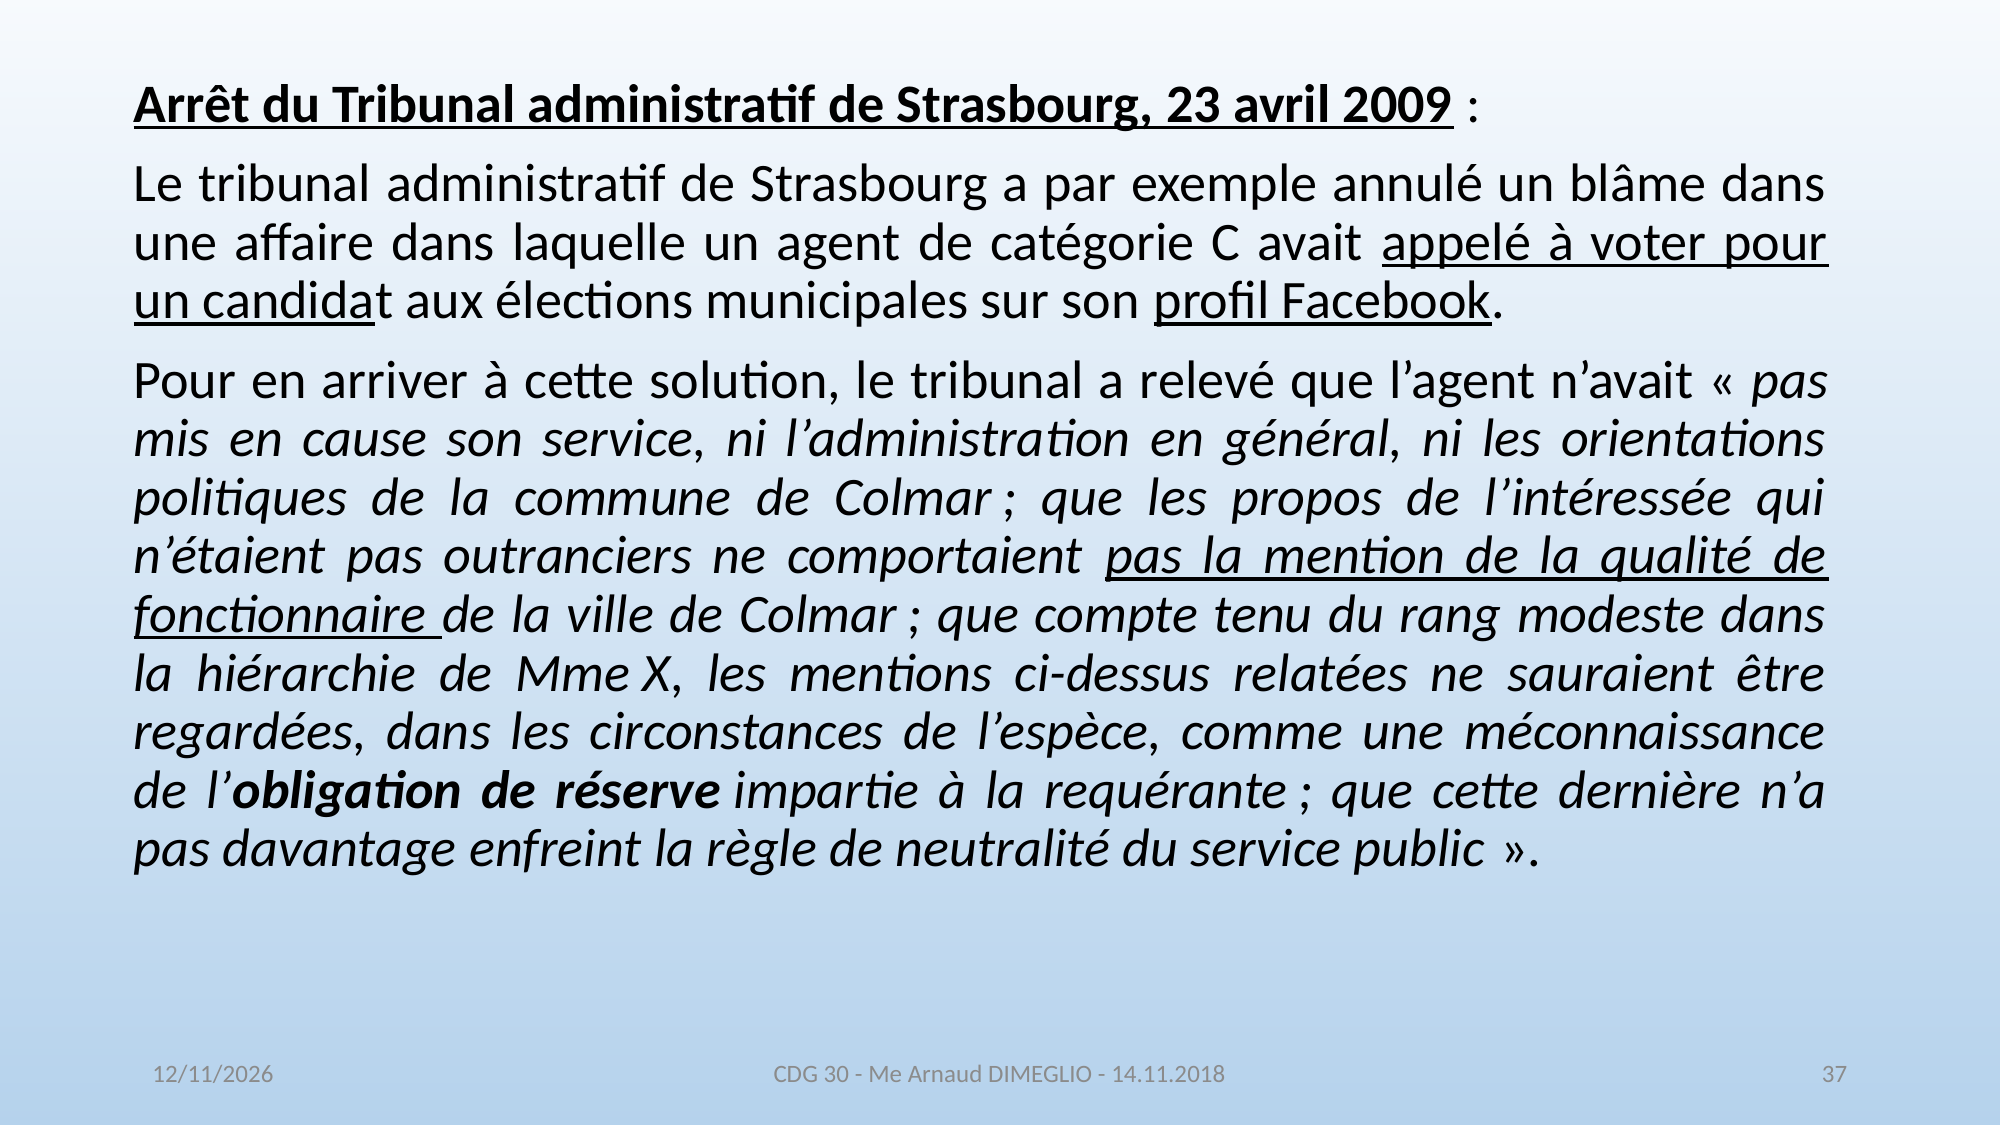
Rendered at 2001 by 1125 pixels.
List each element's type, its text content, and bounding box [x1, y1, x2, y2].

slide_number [137, 1042, 588, 1103]
list Arrêt du Tribunal administratif de Strasbourg, 23 avril 2009 : Le tribunal administratif de Strasbourg a par exemple annulé un blâme dans une affaire dans laquelle un agent de catégorie C avait appelé à voter pour un candidat aux élections municipales sur son profil Facebook. Pour en arriver à cette solution, le tribunal a relevé que l’agent n’avait « pas mis en cause son service, ni l’administration en général, ni les orientations politiques de la commune de Colmar ; que les propos de l’intéressée qui n’étaient pas outranciers ne comportaient pas la mention de la qualité de fonctionnaire de la ville de Colmar ; que compte tenu du rang modeste dans la hiérarchie de Mme X, les mentions ci-dessus relatées ne sauraient être regardées, dans les circonstances de l’espèce, comme une méconnaissance de l’obligation de réserve impartie à la requérante ; que cette dernière n’a pas davantage enfreint la règle de neutralité du service public ». [118, 68, 1844, 1043]
slide_number 37 [1412, 1042, 1863, 1103]
footer CDG 30 - Me Arnaud DIMEGLIO - 14.11.2018 [662, 1042, 1338, 1103]
